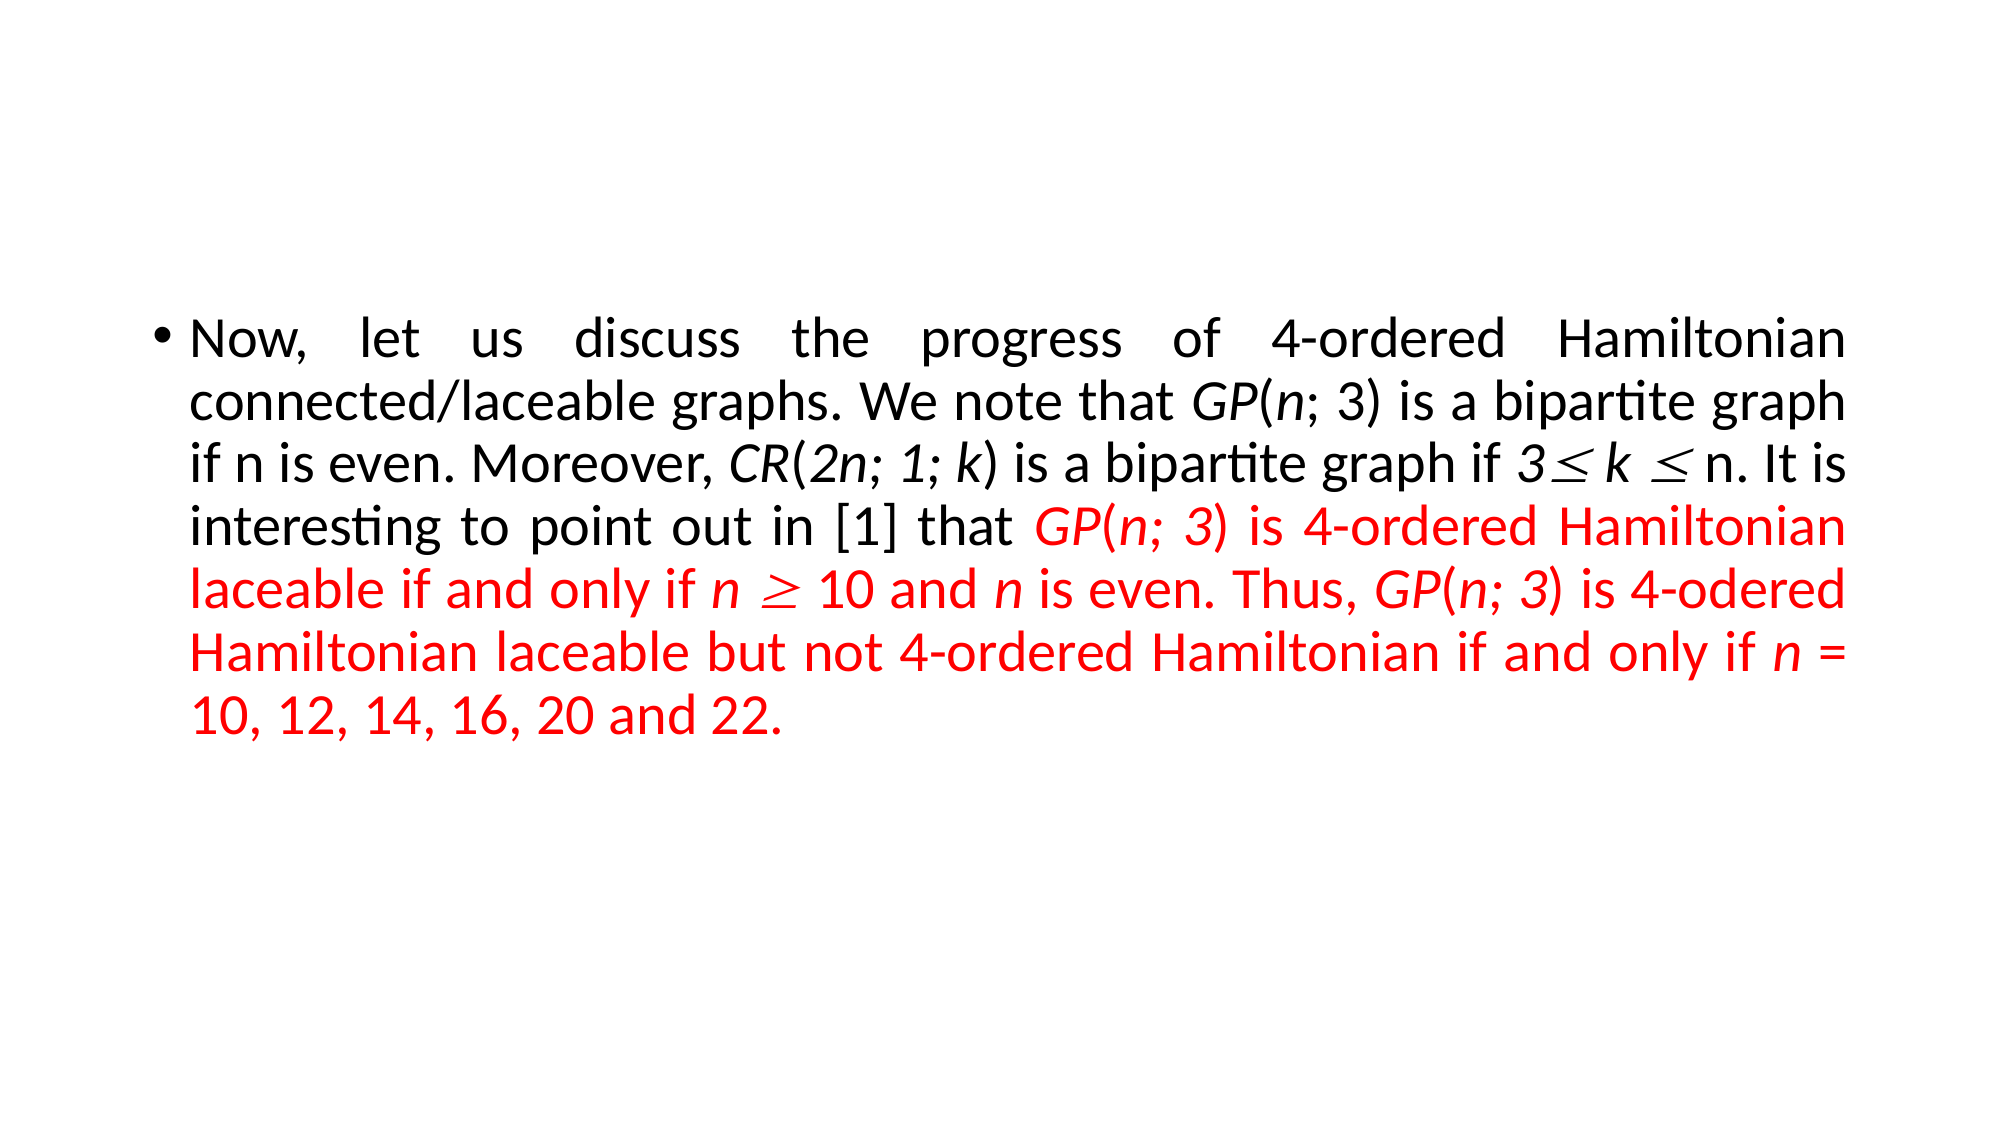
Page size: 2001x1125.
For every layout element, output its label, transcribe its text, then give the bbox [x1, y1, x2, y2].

list Now, let us discuss the progress of 4-ordered Hamiltonian connected/laceable graphs. We note that GP(n; 3) is a bipartite graph if n is even. Moreover, CR(2n; 1; k) is a bipartite graph if 3 k  n. It is interesting to point out in [1] that GP(n; 3) is 4-ordered Hamiltonian laceable if and only if n  10 and n is even. Thus, GP(n; 3) is 4-odered Hamiltonian laceable but not 4-ordered Hamiltonian if and only if n = 10, 12, 14, 16, 20 and 22. [137, 299, 1863, 1014]
